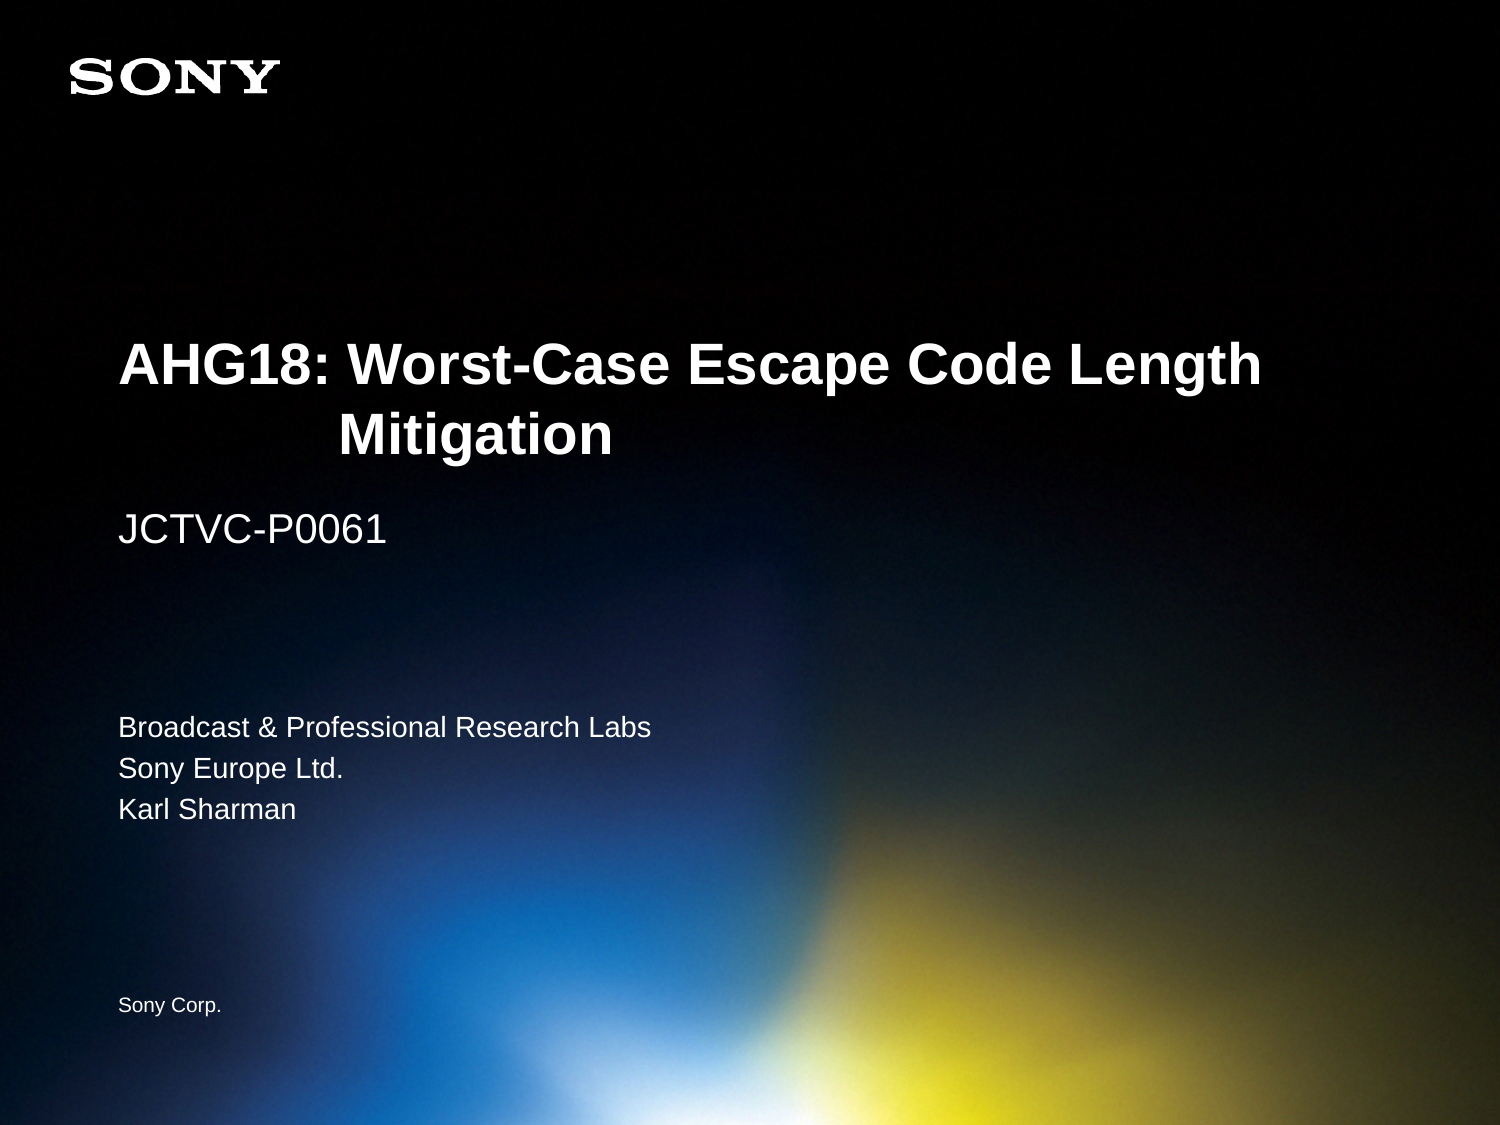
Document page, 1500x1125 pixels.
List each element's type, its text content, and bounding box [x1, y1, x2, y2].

picture [0, 0, 1500, 1125]
title AHG18: Worst-Case Escape Code Length Mitigation [118, 234, 1425, 467]
list Sony Corp. [118, 992, 1382, 1052]
subtitle JCTVC-P0061 [118, 501, 1382, 573]
list Broadcast & Professional Research Labs Sony Europe Ltd. Karl Sharman [118, 708, 1382, 868]
